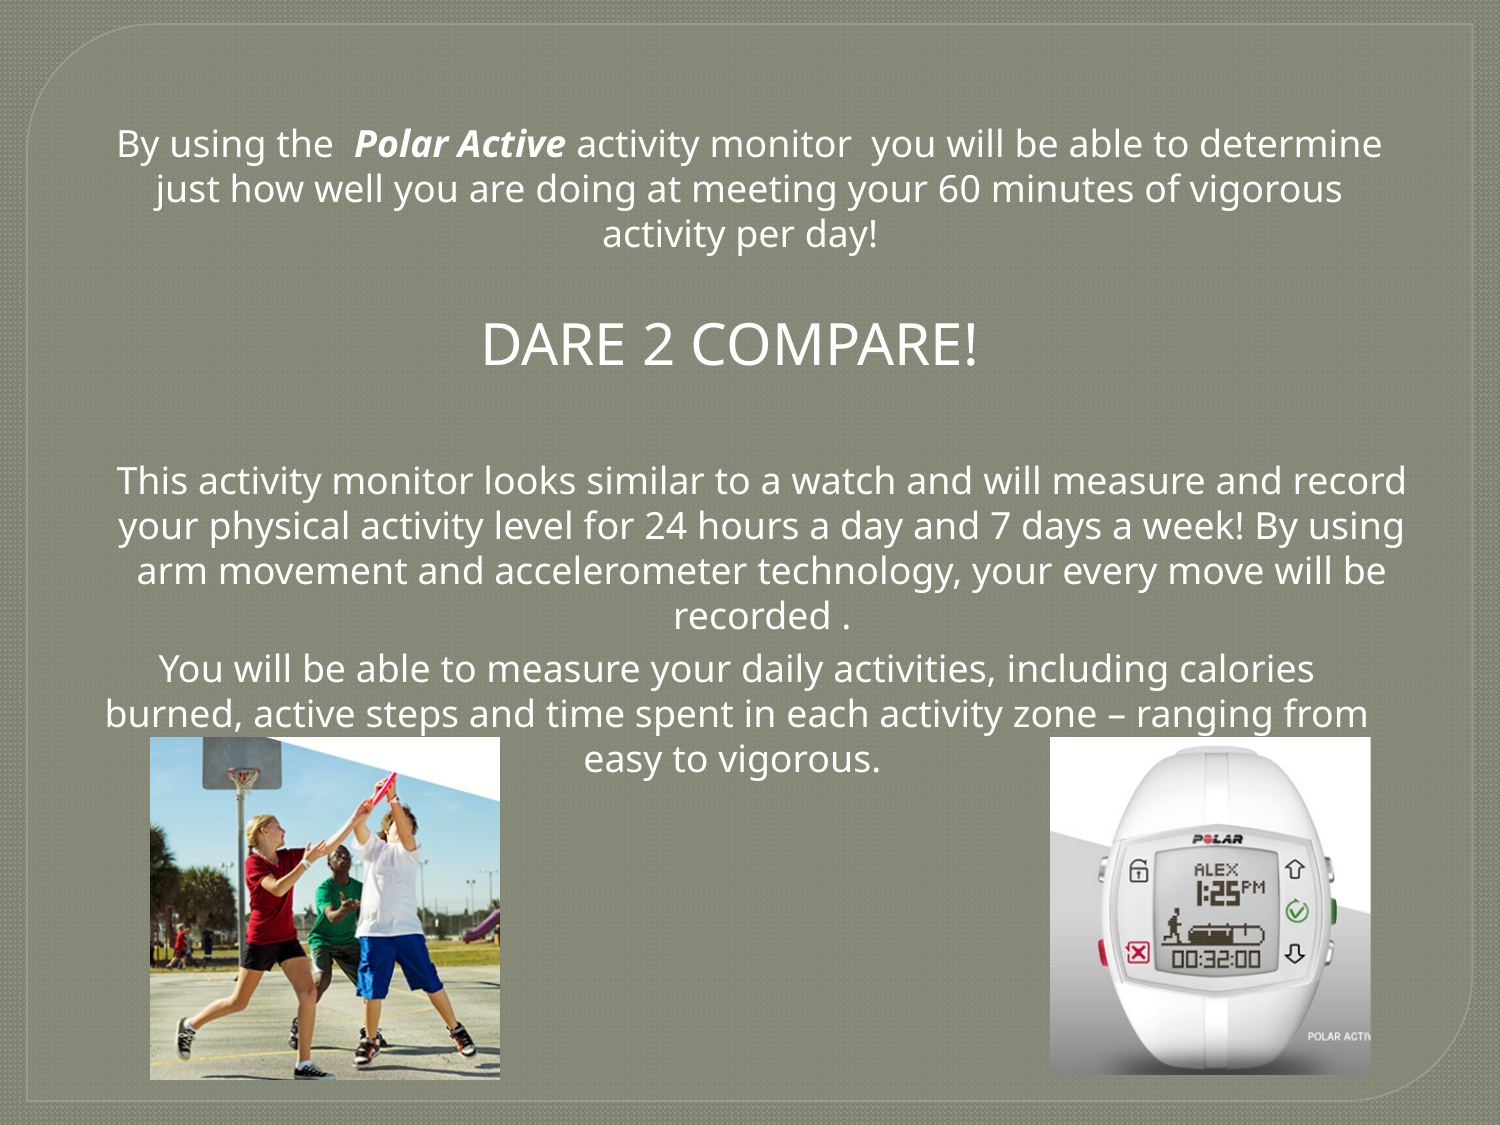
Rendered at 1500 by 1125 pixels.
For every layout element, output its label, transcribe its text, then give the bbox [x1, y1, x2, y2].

text_box DARE 2 COMPARE! [465, 299, 1010, 385]
text_box This activity monitor looks similar to a watch and will measure and record your physical activity level for 24 hours a day and 7 days a week! By using arm movement and accelerometer technology, your every move will be recorded . [99, 449, 1425, 645]
text_box You will be able to measure your daily activities, including calories burned, active steps and time spent in each activity zone – ranging from easy to vigorous. [87, 637, 1388, 788]
picture [1049, 737, 1371, 1076]
picture [149, 737, 501, 1080]
text_box By using the Polar Active activity monitor you will be able to determine just how well you are doing at meeting your 60 minutes of vigorous activity per day! [99, 112, 1400, 308]
